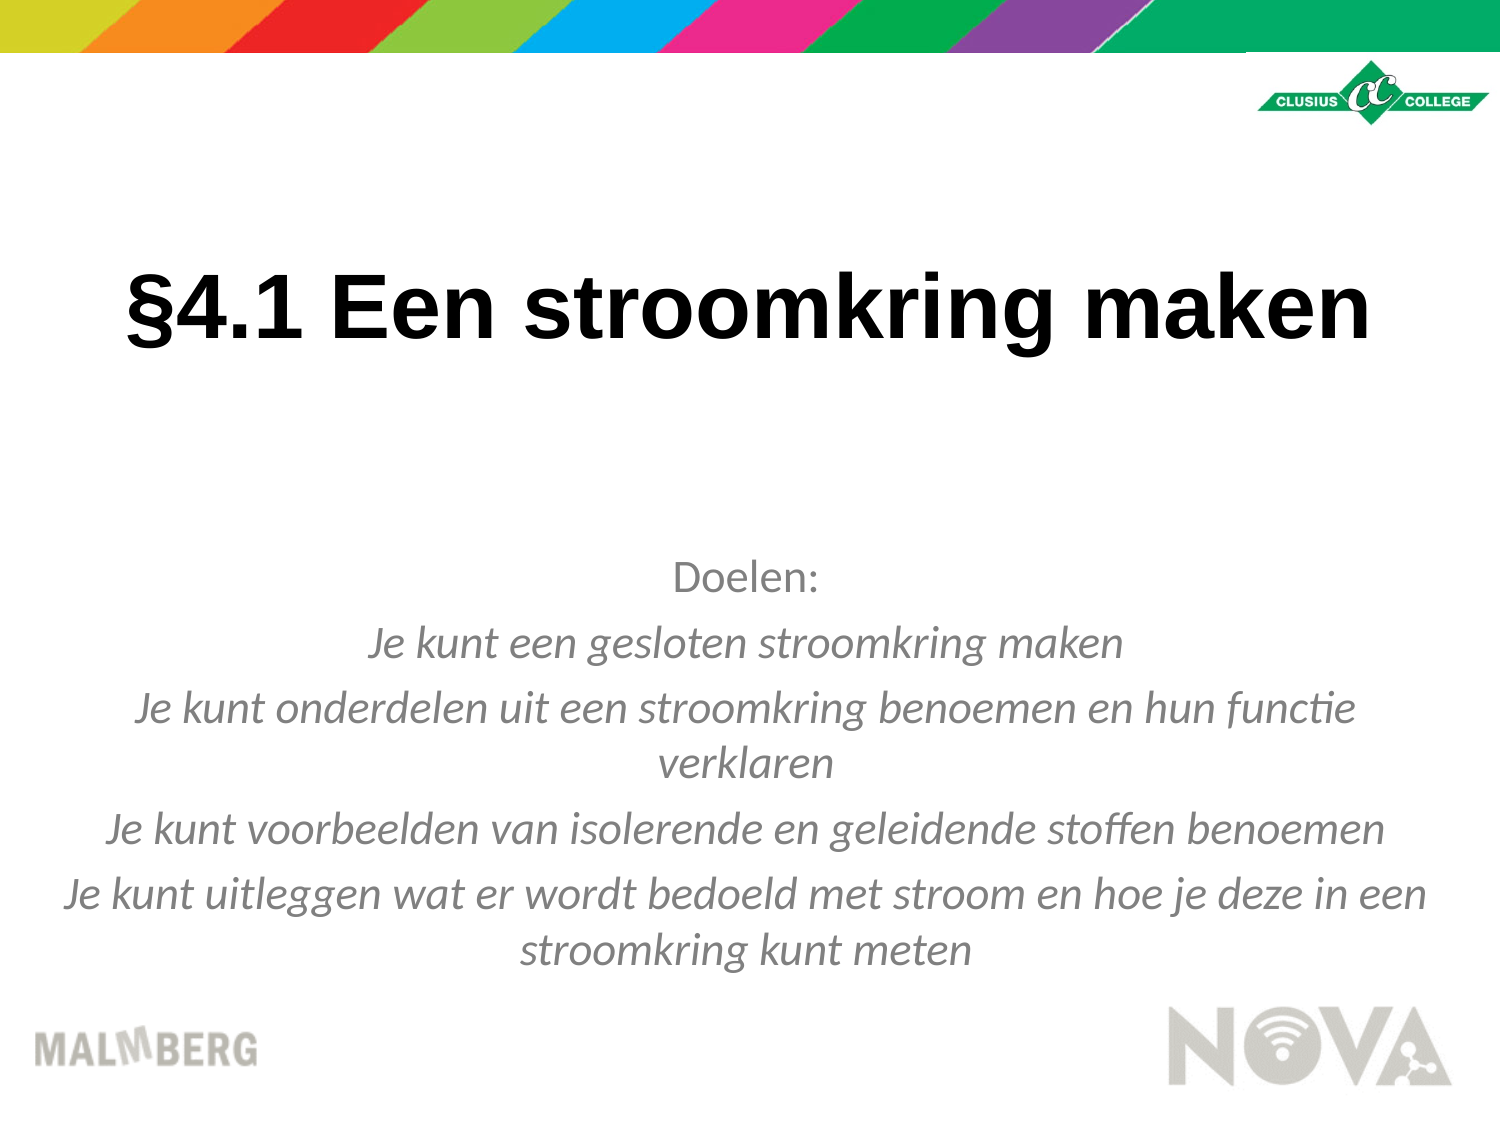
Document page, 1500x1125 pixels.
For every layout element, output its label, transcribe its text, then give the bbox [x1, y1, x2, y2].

title §4.1 Een stroomkring maken [64, 181, 1436, 423]
picture [0, 0, 573, 53]
picture [34, 1024, 260, 1068]
picture [1164, 984, 1459, 1108]
picture [658, 0, 1500, 133]
subtitle Doelen: Je kunt een gesloten stroomkring maken Je kunt onderdelen uit een stroomkring benoemen en hun functie verklaren Je kunt voorbeelden van isolerende en geleidende stoffen benoemen Je kunt uitleggen wat er wordt bedoeld met stroom en hoe je deze in een stroomkring kunt meten [34, 538, 1459, 985]
